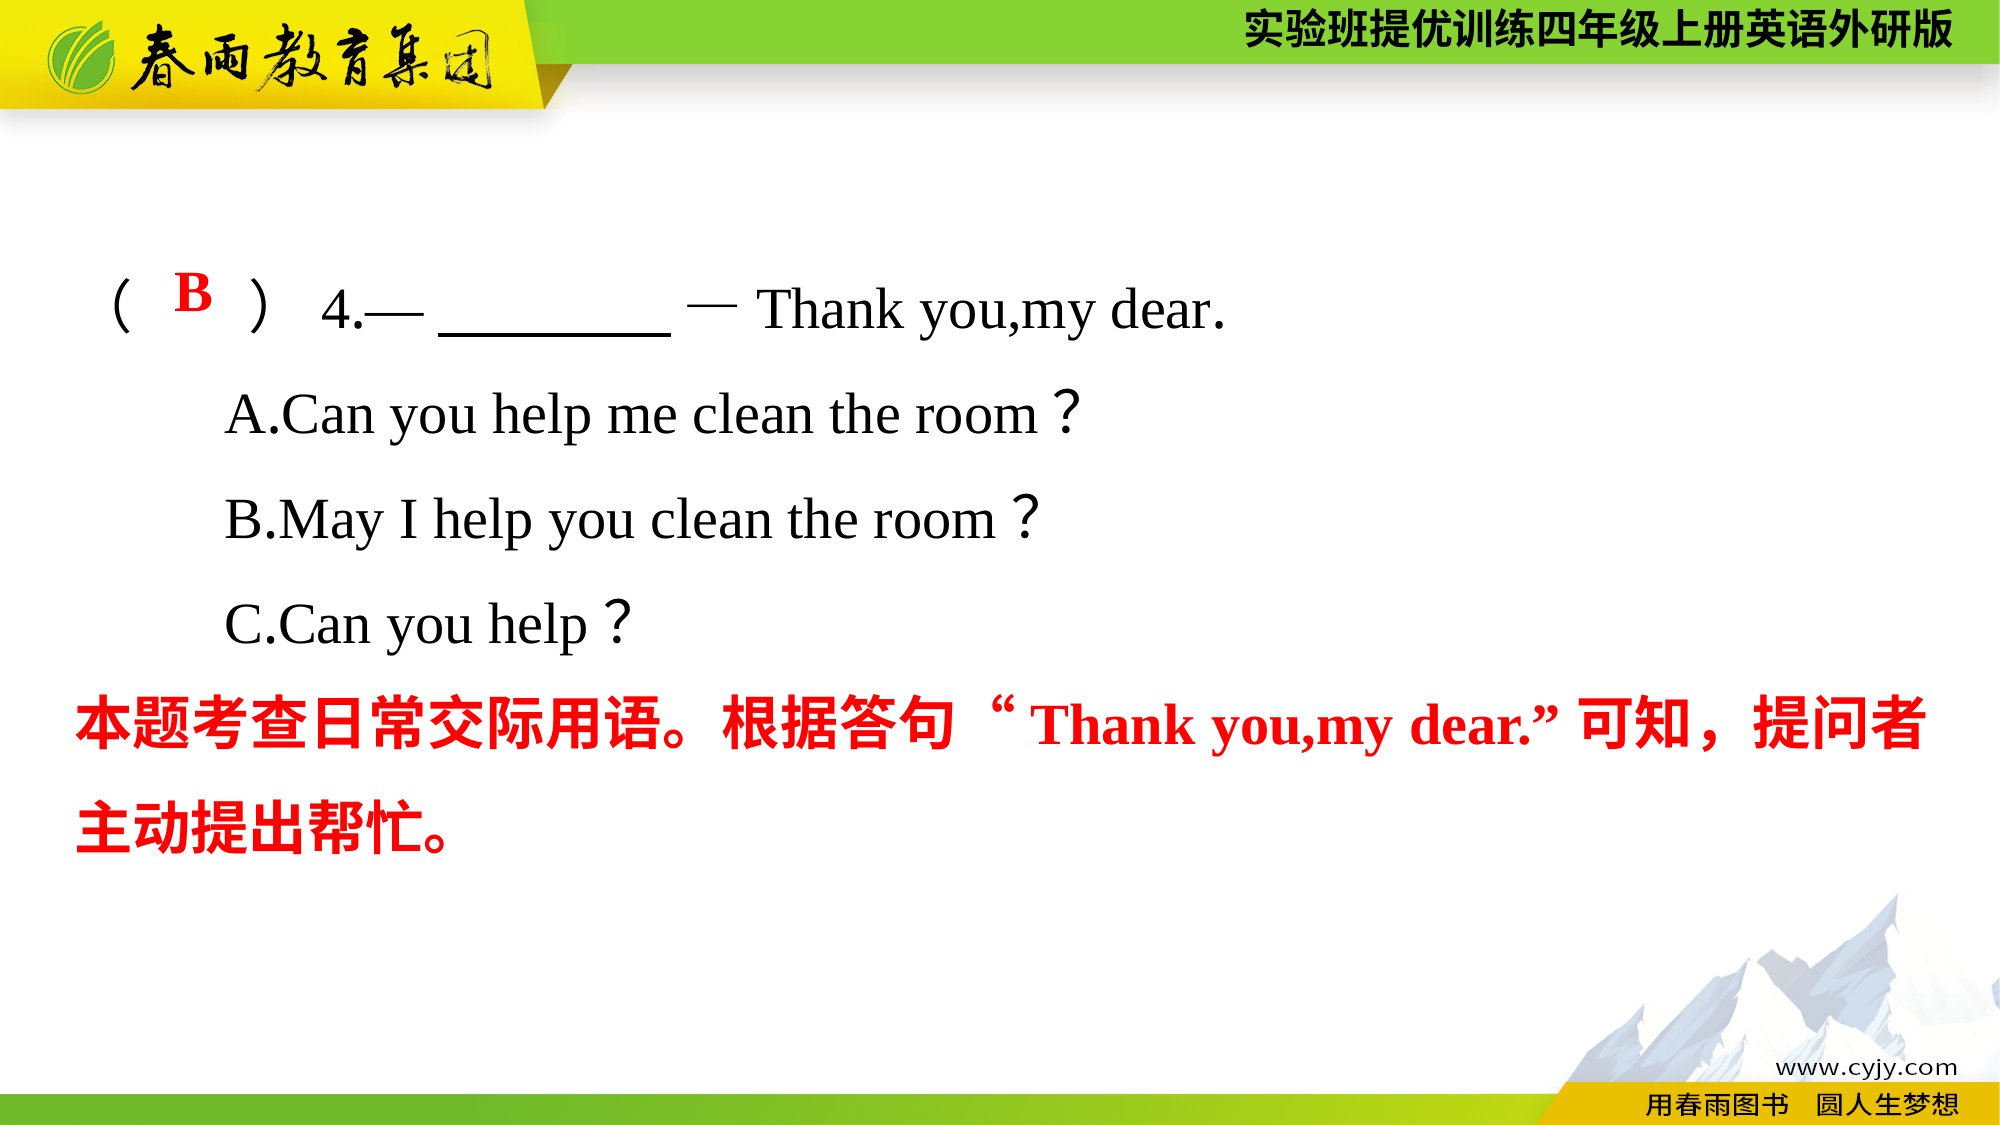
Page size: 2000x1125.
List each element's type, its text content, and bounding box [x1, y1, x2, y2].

list （ ）4.— —Thank you,my dear. A.Can you help me clean the room？ B.May I help you clean the room？ C.Can you help？ [59, 227, 1944, 643]
text_box B [160, 245, 229, 330]
text_box 本题考查日常交际用语。根据答句“Thank you,my dear.”可知，提问者主动提出帮忙。 [59, 643, 1944, 869]
picture [0, 0, 2000, 1125]
